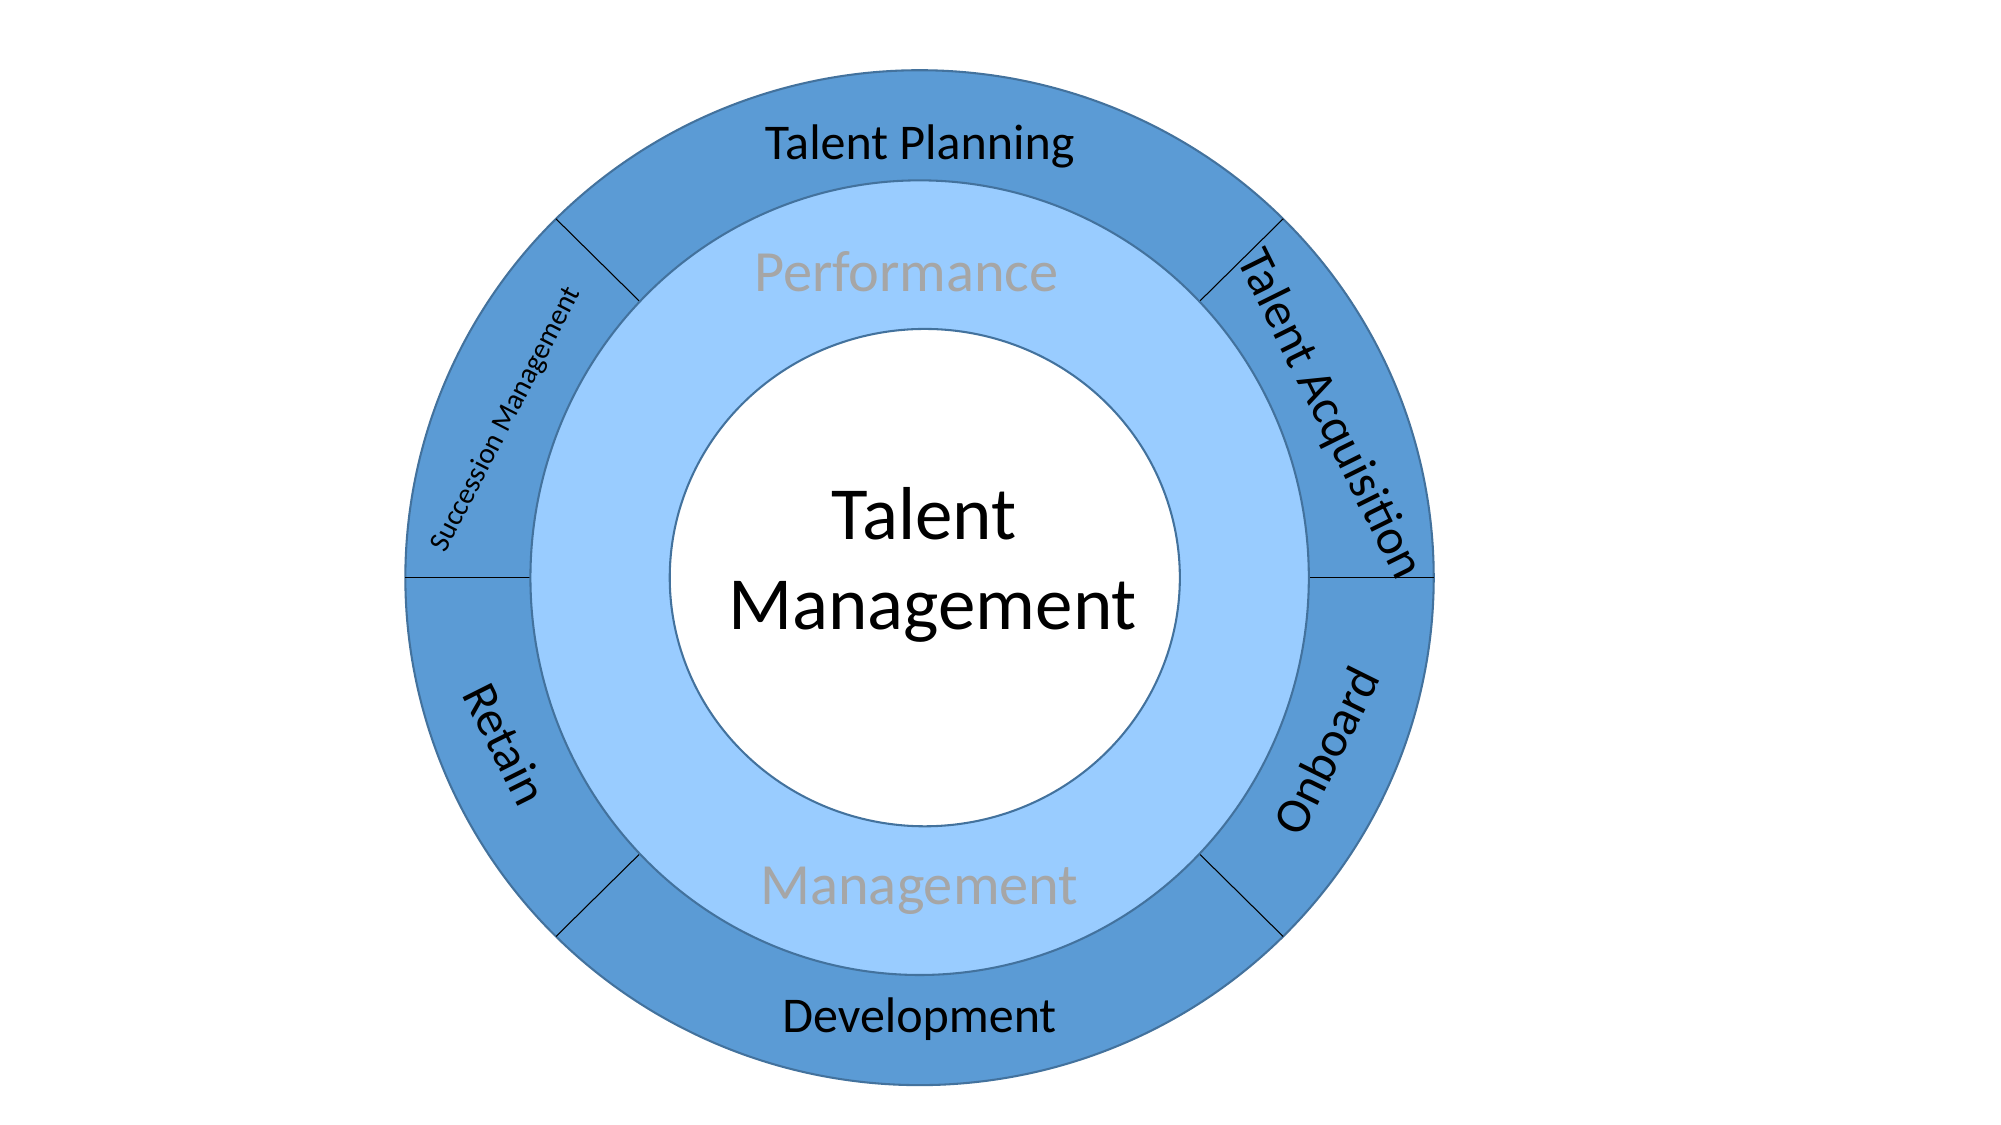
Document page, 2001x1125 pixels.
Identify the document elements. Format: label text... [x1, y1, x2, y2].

text_box [1284, 435, 1310, 577]
text_box [404, 372, 1435, 1087]
text_box Onboard [1284, 639, 1404, 860]
text_box [1284, 578, 1310, 721]
text_box Retain [439, 654, 555, 831]
text_box [751, 179, 1088, 218]
text_box [529, 578, 555, 720]
text_box [529, 435, 555, 577]
text_box Succession Management [405, 262, 555, 573]
text_box Talent Acquisition [1284, 225, 1456, 604]
text_box Development [767, 974, 1072, 1050]
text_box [555, 218, 1284, 937]
text_box [405, 69, 1432, 549]
text_box Talent Planning [749, 101, 1090, 177]
text_box [751, 937, 1089, 974]
